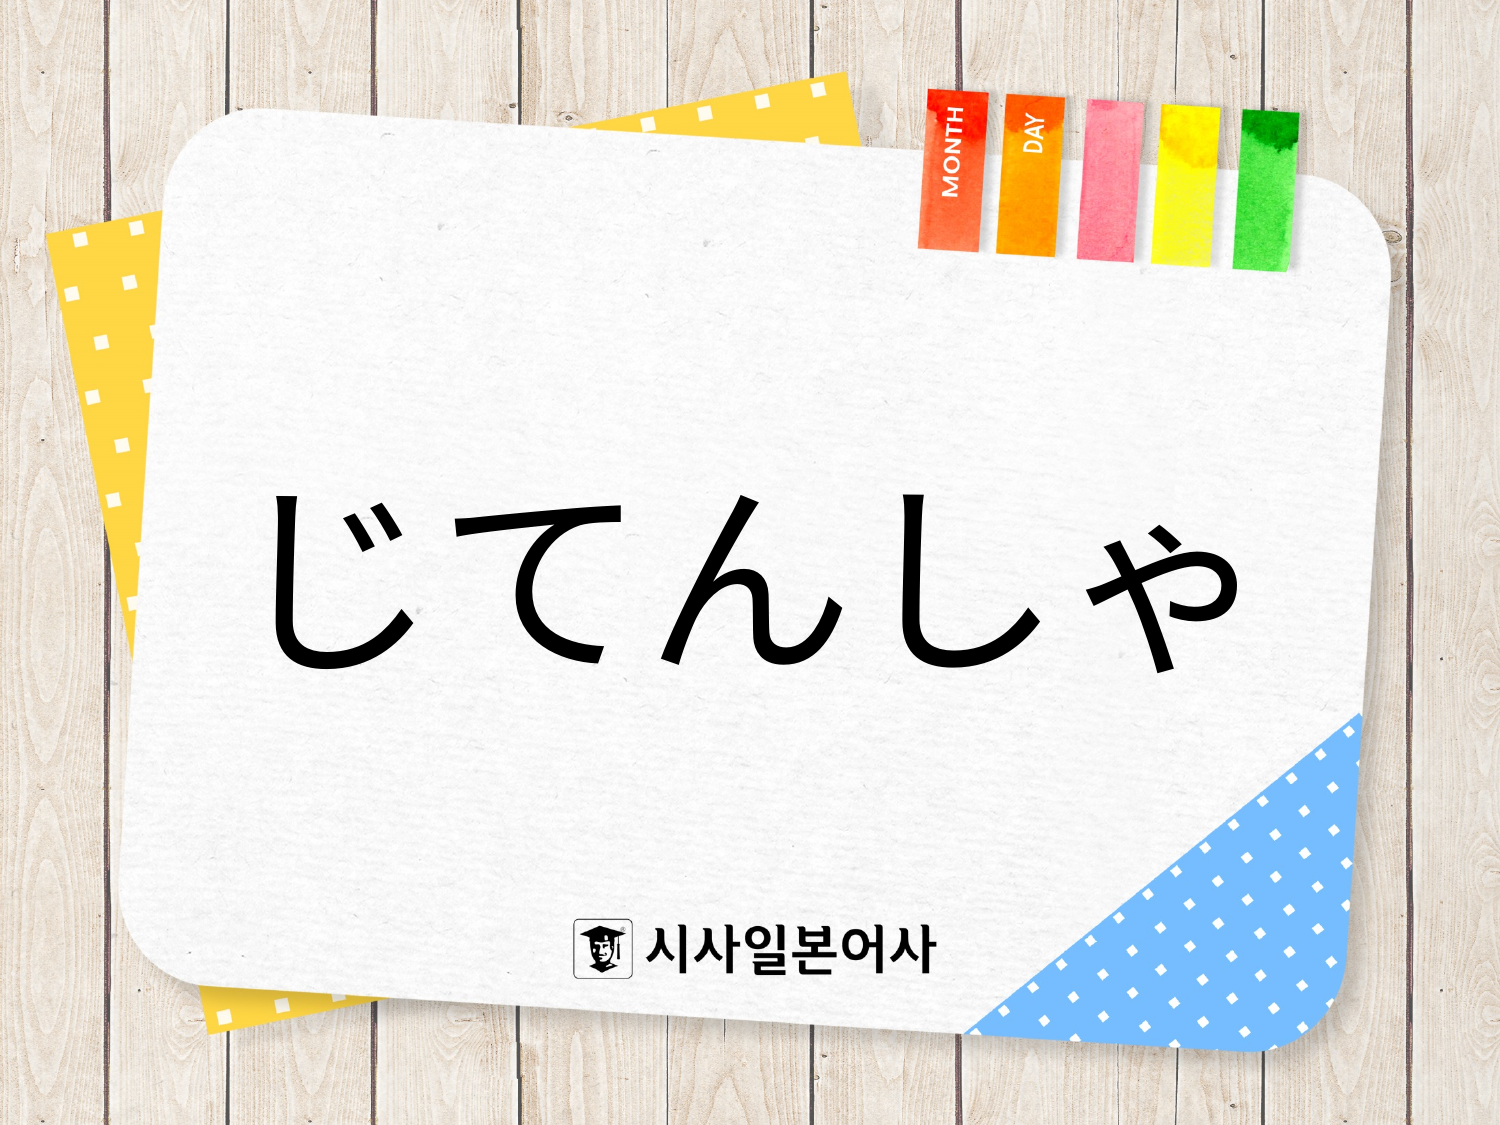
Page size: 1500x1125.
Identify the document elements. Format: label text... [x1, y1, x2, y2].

picture [0, 0, 1500, 1125]
title じてんしゃ [75, 338, 1425, 811]
